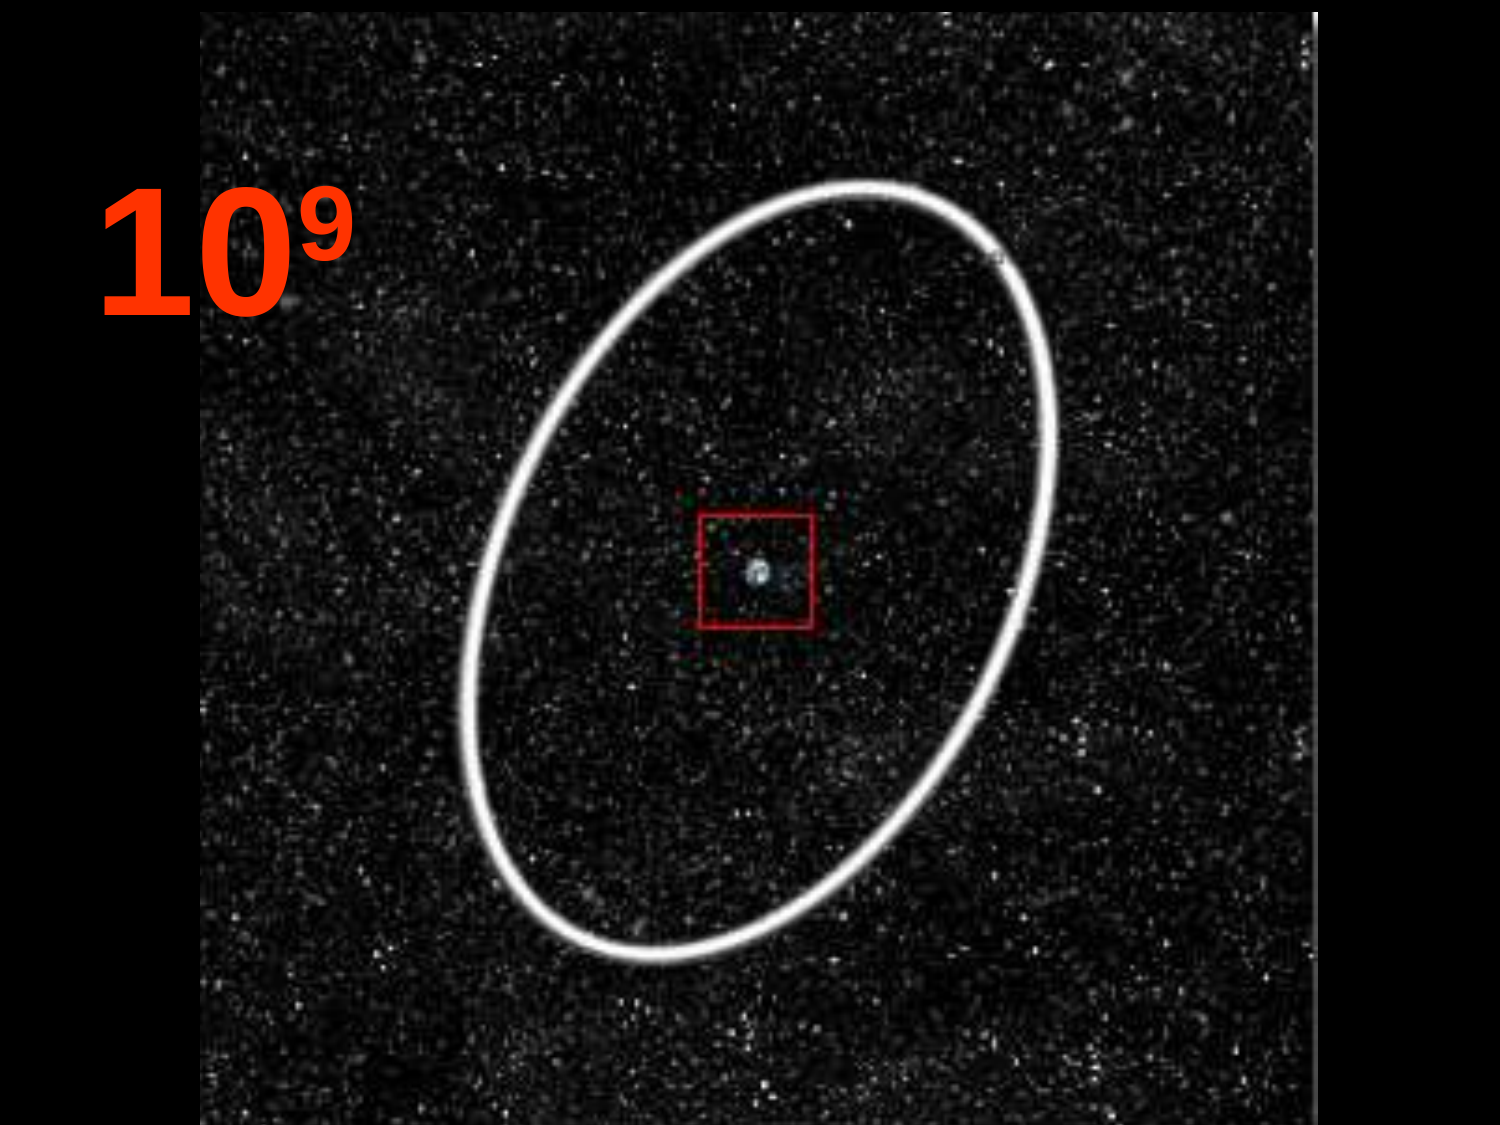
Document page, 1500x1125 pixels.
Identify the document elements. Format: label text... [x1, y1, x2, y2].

picture [199, 12, 1318, 1125]
text_box 109 [78, 124, 194, 360]
